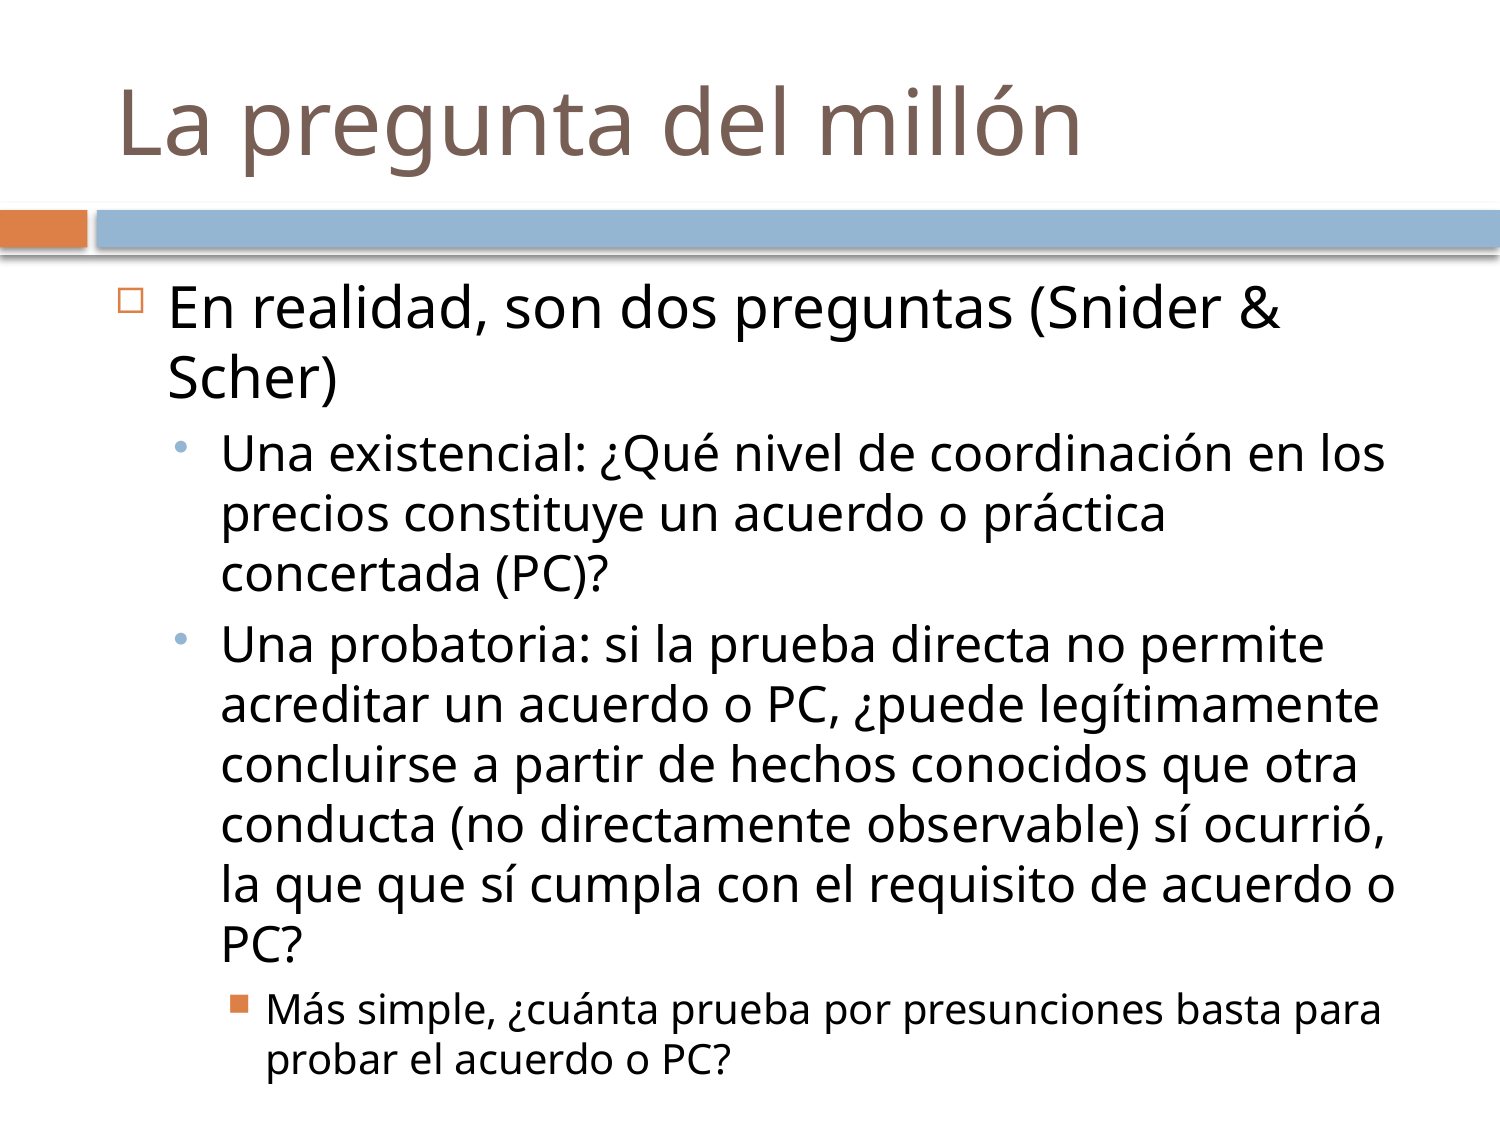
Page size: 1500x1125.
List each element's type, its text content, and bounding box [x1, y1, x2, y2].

list En realidad, son dos preguntas (Snider & Scher) Una existencial: ¿Qué nivel de coordinación en los precios constituye un acuerdo o práctica concertada (PC)? Una probatoria: si la prueba directa no permite acreditar un acuerdo o PC, ¿puede legítimamente concluirse a partir de hechos conocidos que otra conducta (no directamente observable) sí ocurrió, la que que sí cumpla con el requisito de acuerdo o PC? Más simple, ¿cuánta prueba por presunciones basta para probar el acuerdo o PC? [100, 262, 1438, 1000]
title La pregunta del millón [100, 37, 1438, 200]
